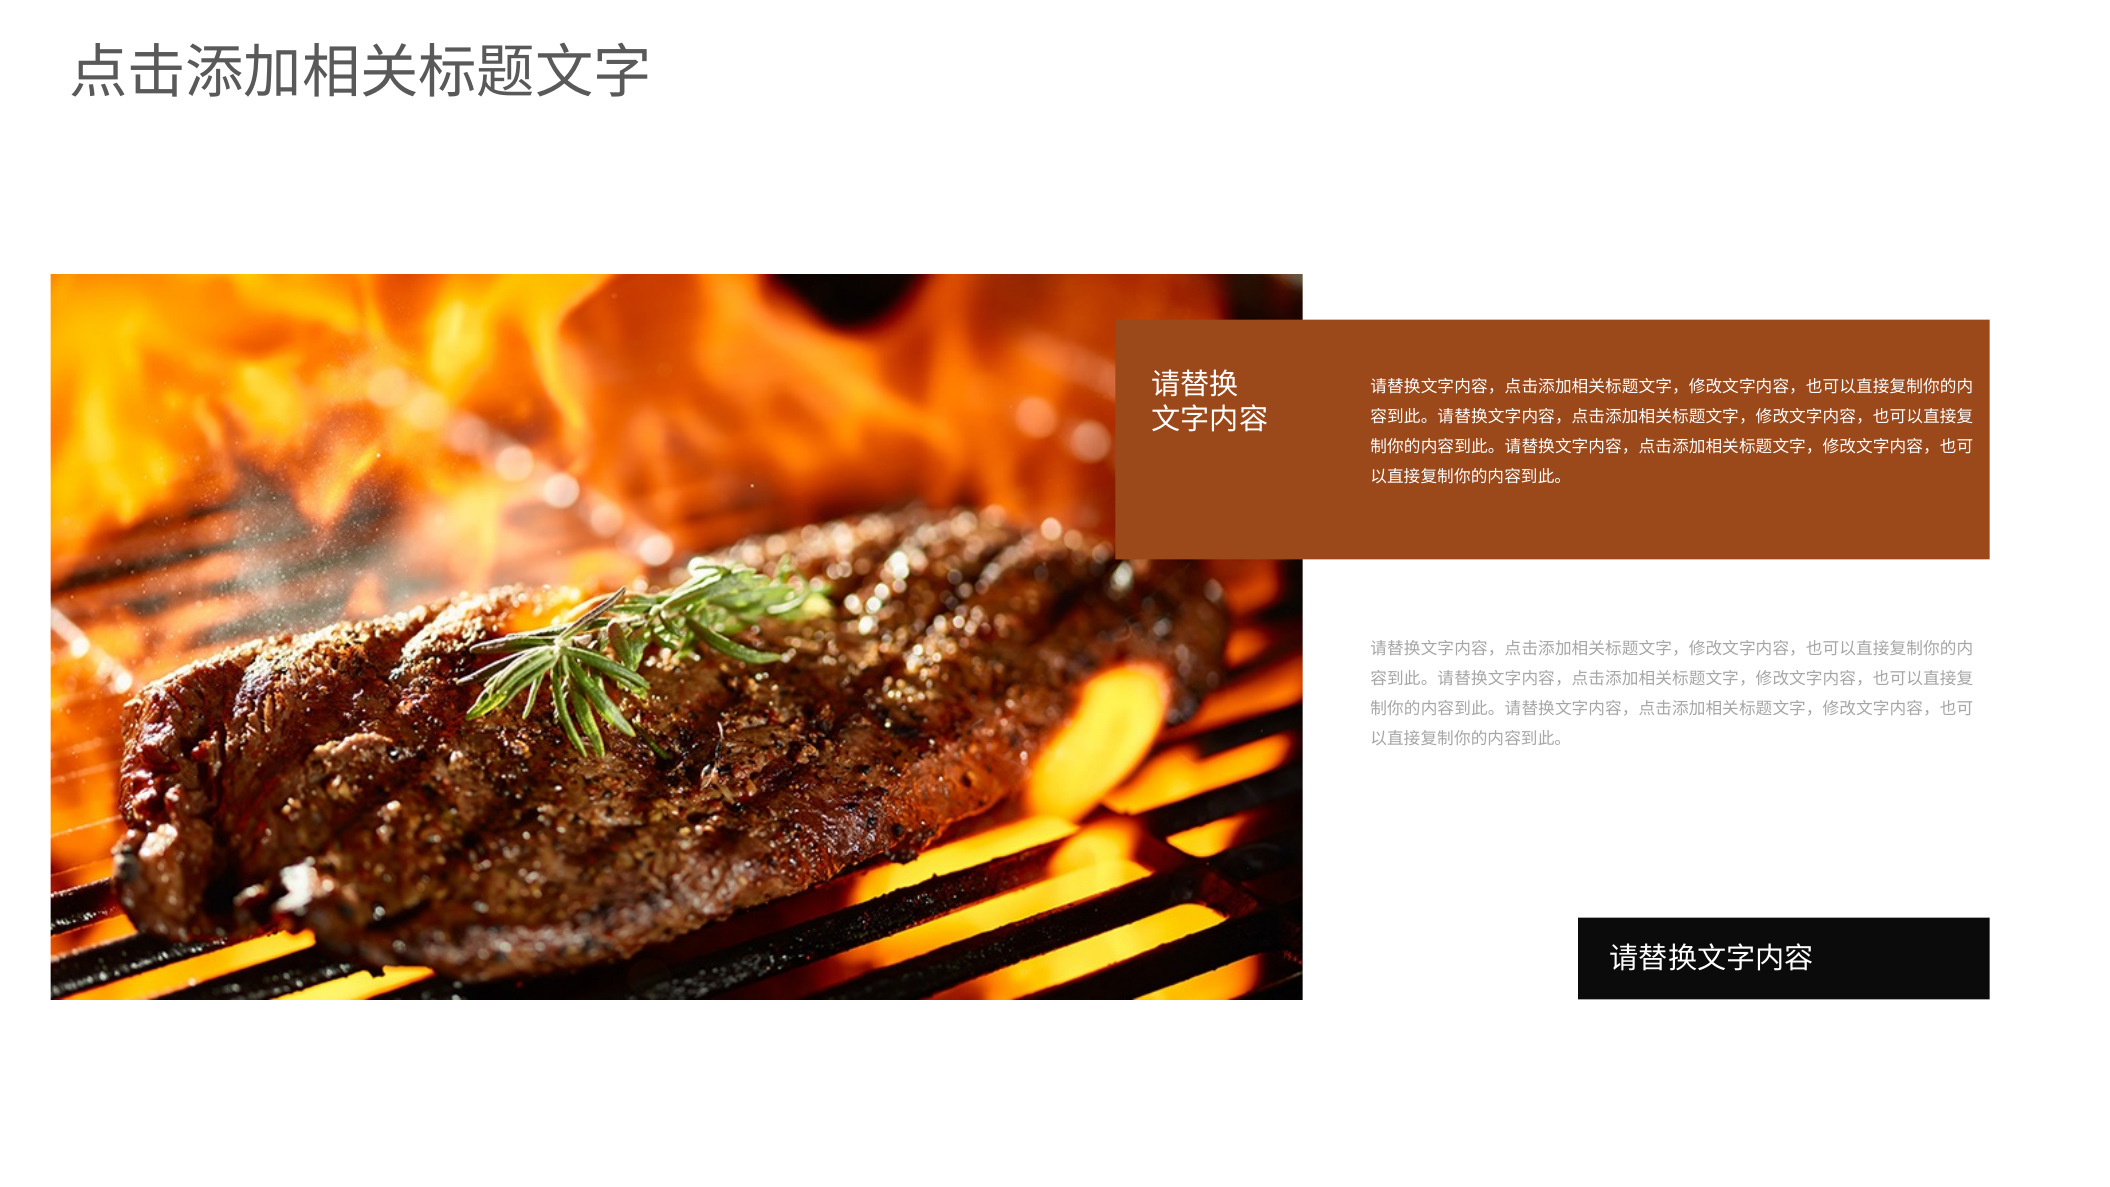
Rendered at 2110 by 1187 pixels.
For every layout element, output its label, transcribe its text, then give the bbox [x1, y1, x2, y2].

text_box 点击添加相关标题文字 [54, 26, 667, 112]
text_box [50, 273, 1304, 1000]
text_box 请替换文字内容 [1593, 931, 1858, 983]
text_box 请替换 文字内容 [1135, 357, 1315, 455]
text_box [1114, 319, 1991, 561]
text_box 请替换文字内容，点击添加相关标题文字，修改文字内容，也可以直接复制你的内容到此。请替换文字内容，点击添加相关标题文字，修改文字内容，也可以直接复制你的内容到此。请替换文字内容，点击添加相关标题文字，修改文字内容，也可以直接复制你的内容到此。 [1354, 620, 1990, 814]
text_box 请替换文字内容，点击添加相关标题文字，修改文字内容，也可以直接复制你的内容到此。请替换文字内容，点击添加相关标题文字，修改文字内容，也可以直接复制你的内容到此。请替换文字内容，点击添加相关标题文字，修改文字内容，也可以直接复制你的内容到此。 [1354, 357, 1990, 551]
text_box [1577, 917, 1991, 1000]
